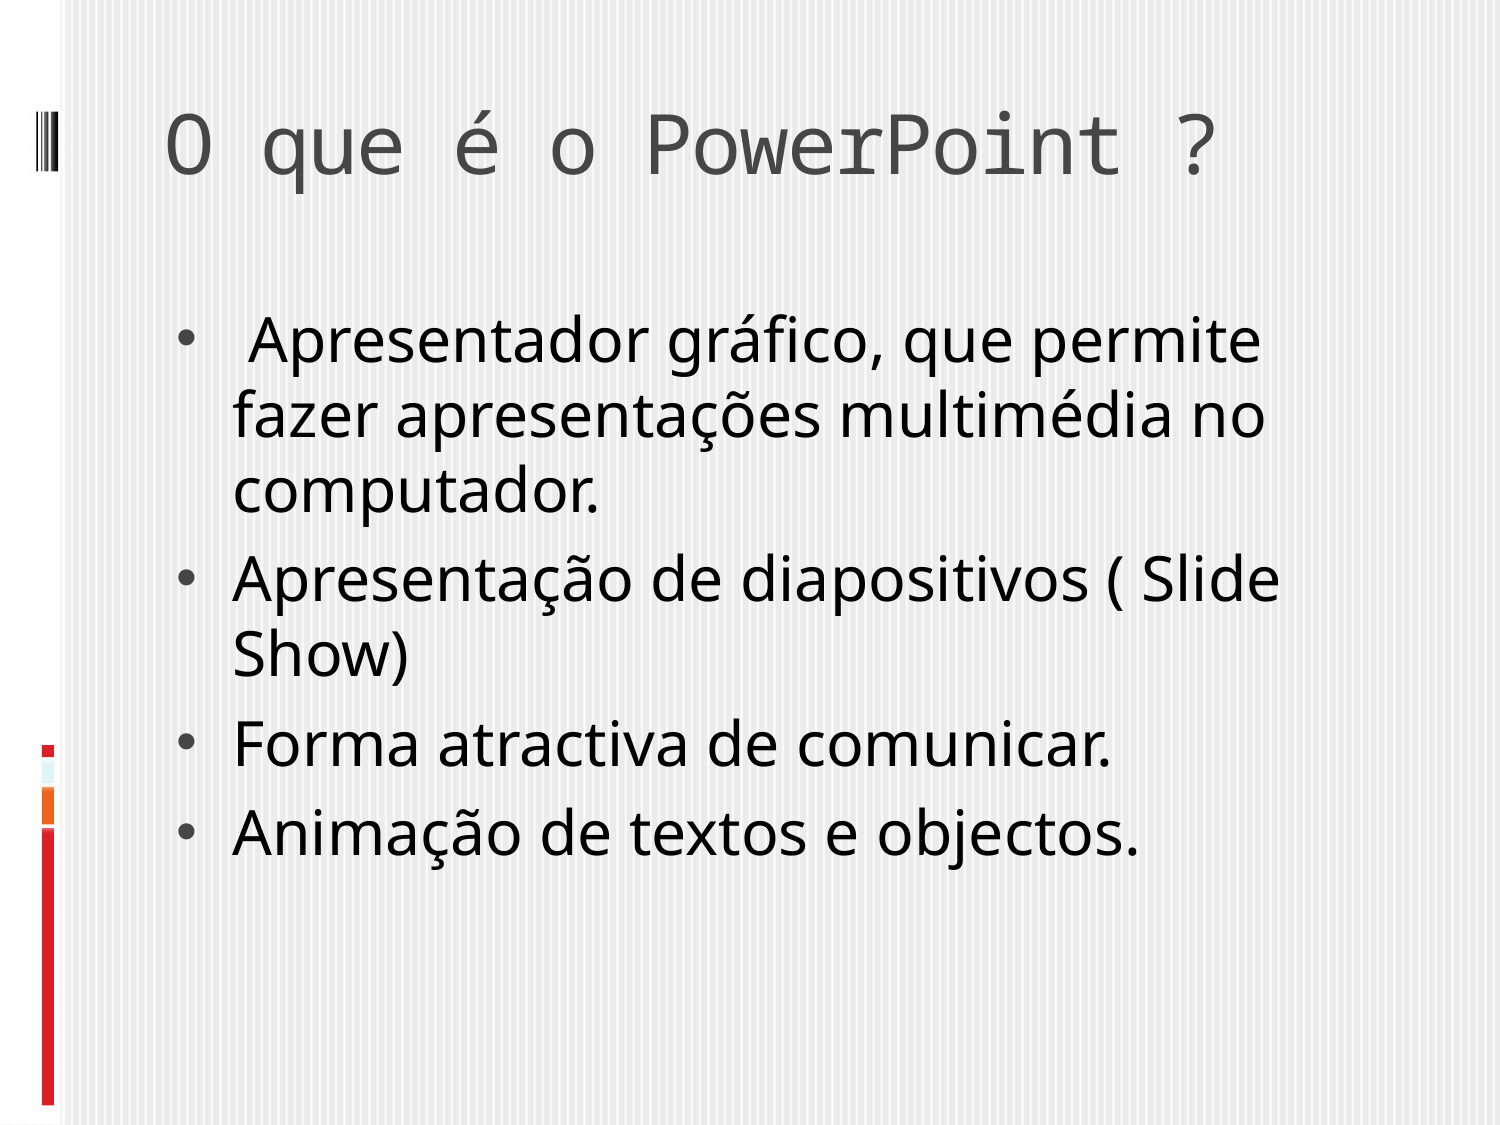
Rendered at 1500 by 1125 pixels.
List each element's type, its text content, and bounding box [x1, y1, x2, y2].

list Apresentador gráfico, que permite fazer apresentações multimédia no computador. Apresentação de diapositivos ( Slide Show) Forma atractiva de comunicar. Animação de textos e objectos. [150, 292, 1425, 1043]
title O que é o PowerPoint ? [150, 83, 1425, 234]
